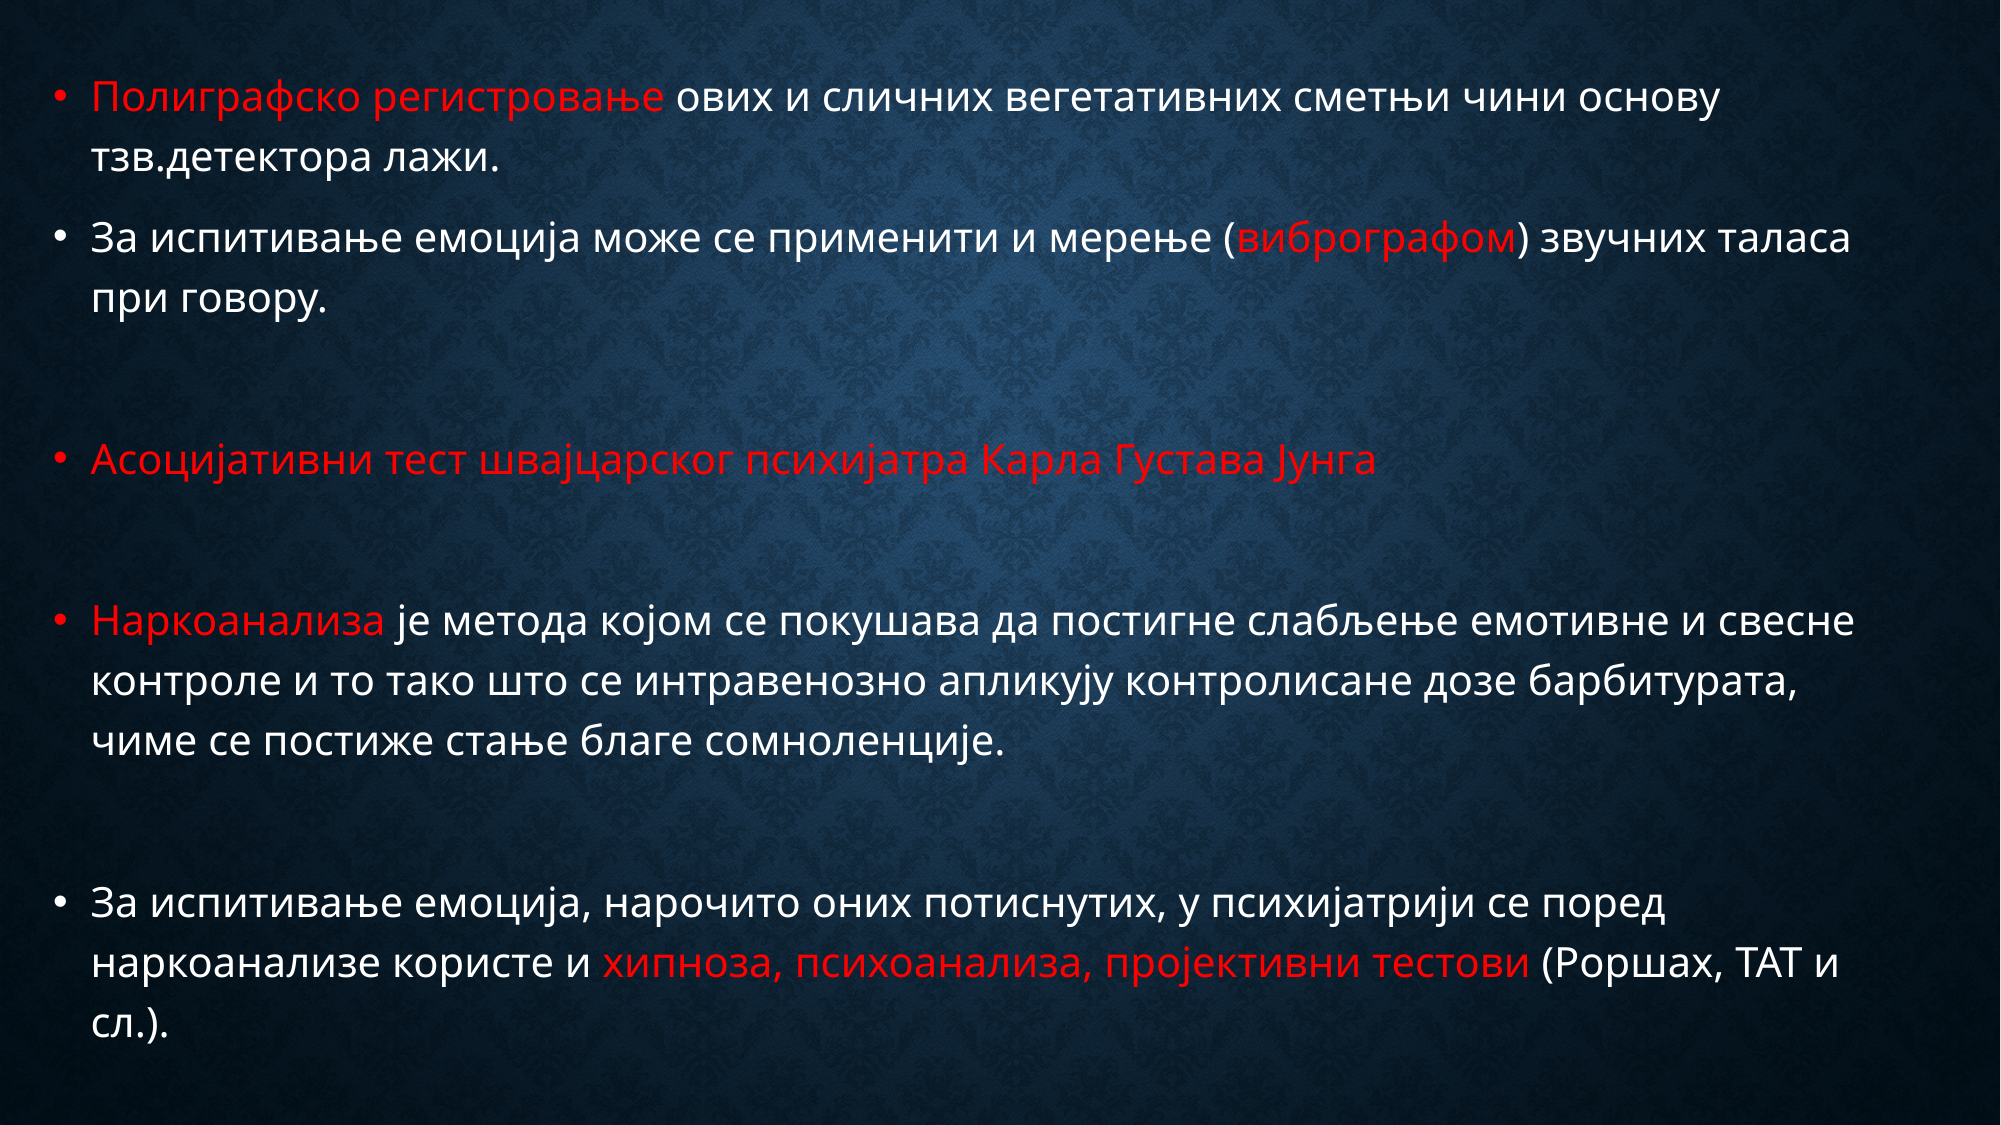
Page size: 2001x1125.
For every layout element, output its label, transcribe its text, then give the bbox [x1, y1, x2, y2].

list Полиграфско регистровање ових и сличних вегетативних сметњи чини основу тзв.детектора лажи. За испитивање емоција може се применити и мерење (вибрографом) звучних таласа при говору. Асоцијативни тест швајцарског психијатра Карла Густава Јунга Наркоанализа је метода којом се покушава да постигне слабљење емотивне и свесне контроле и то тако што се интравенозно апликују контролисане дозе барбитурата, чиме се постиже стање благе сомноленције. За испитивање емоција, нарочито оних потиснутих, у психијатрији се поред наркоанализе користе и хипноза, психоанализа, пројективни тестови (Роршах, ТАТ и сл.). [38, 52, 1924, 1062]
